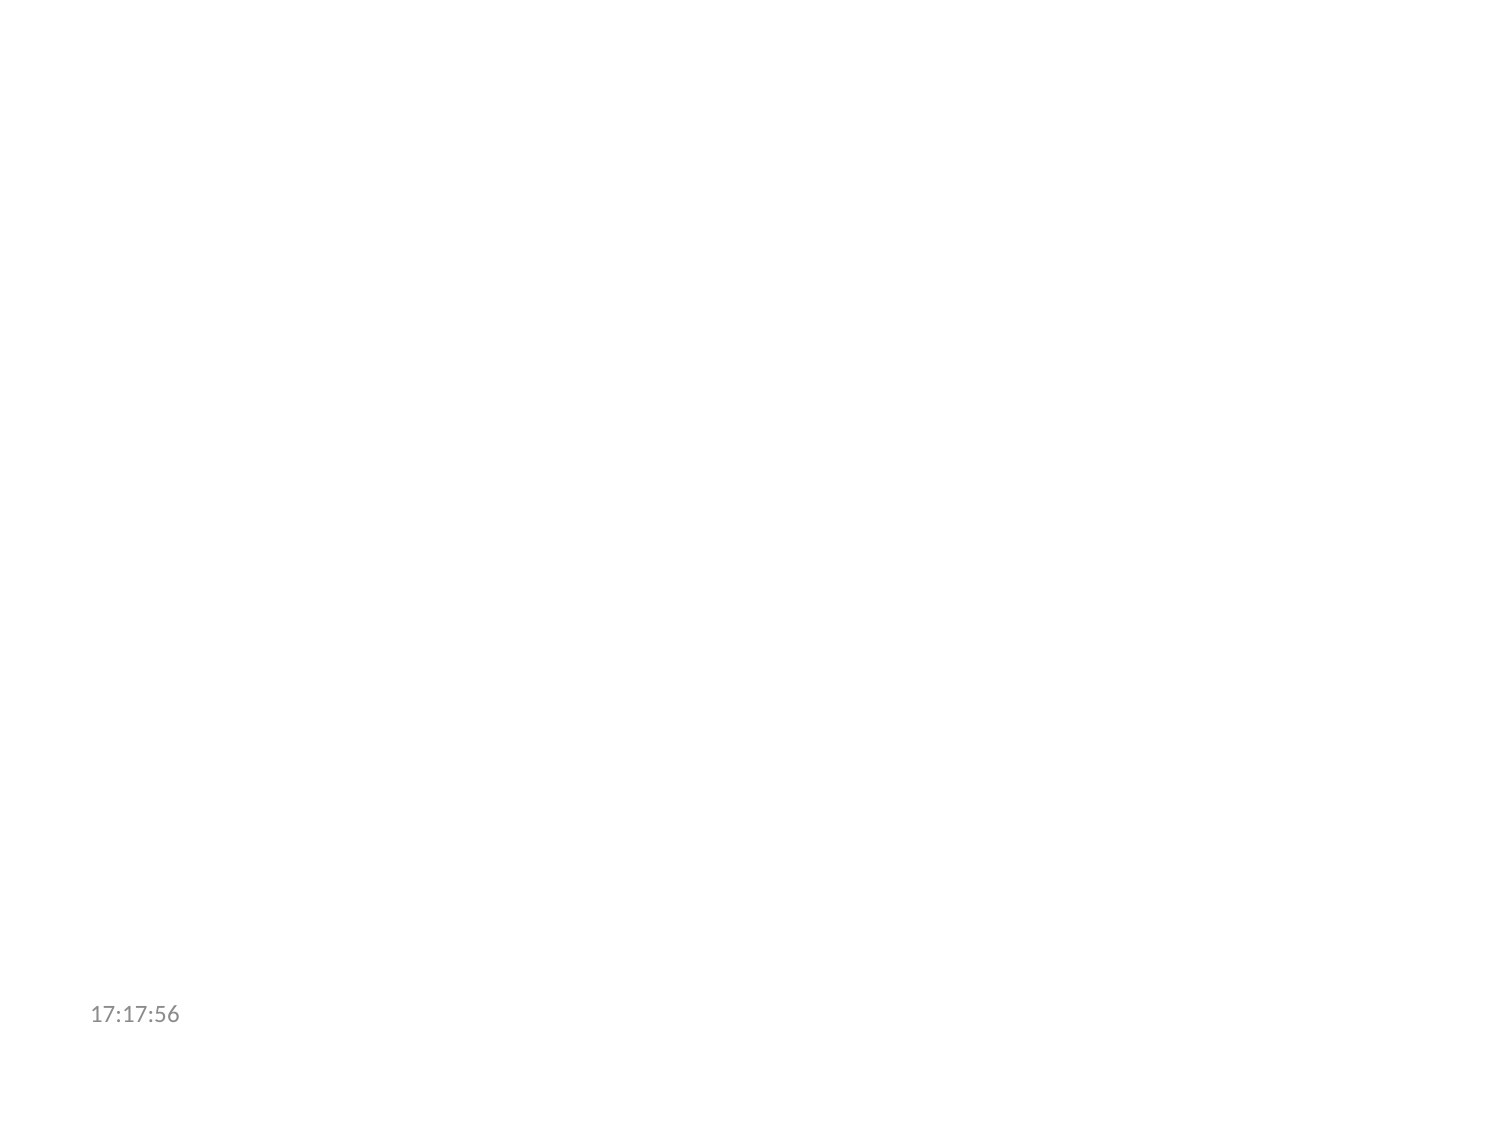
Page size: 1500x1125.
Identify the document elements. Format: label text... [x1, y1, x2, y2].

text_box 15:35:09 [75, 982, 425, 1043]
